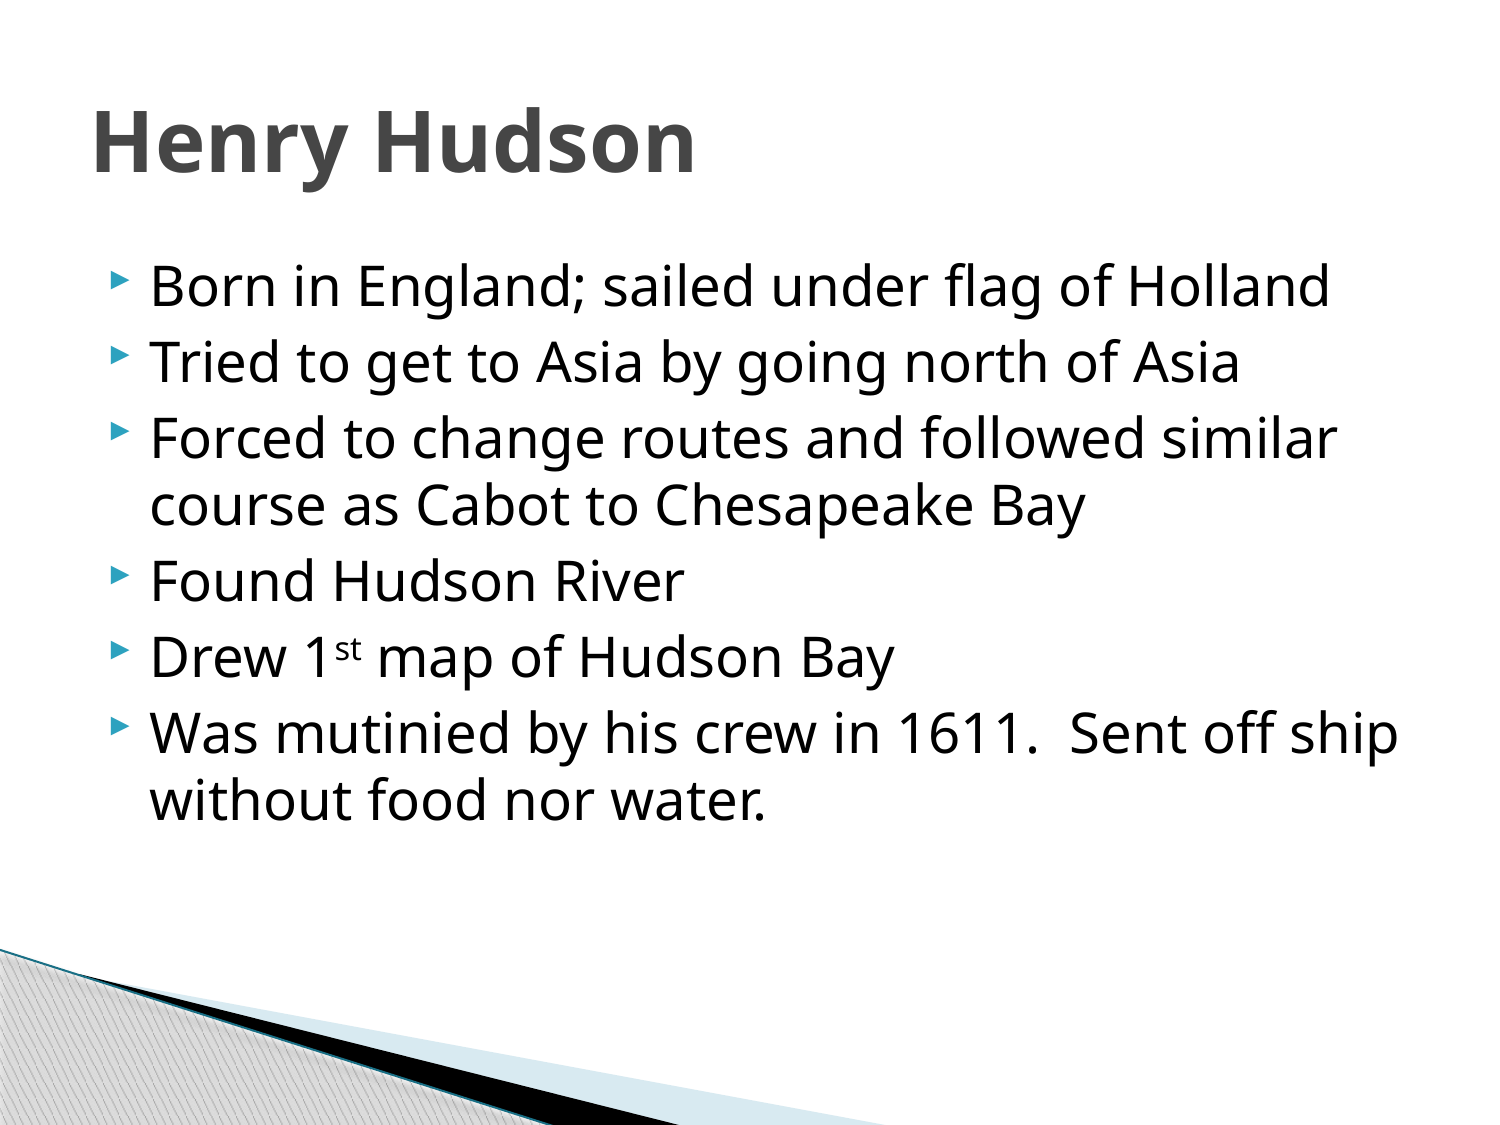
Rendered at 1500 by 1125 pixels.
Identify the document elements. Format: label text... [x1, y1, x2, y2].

list Born in England; sailed under flag of Holland Tried to get to Asia by going north of Asia Forced to change routes and followed similar course as Cabot to Chesapeake Bay Found Hudson River Drew 1st map of Hudson Bay Was mutinied by his crew in 1611. Sent off ship without food nor water. [75, 243, 1425, 986]
title Henry Hudson [75, 45, 1425, 233]
